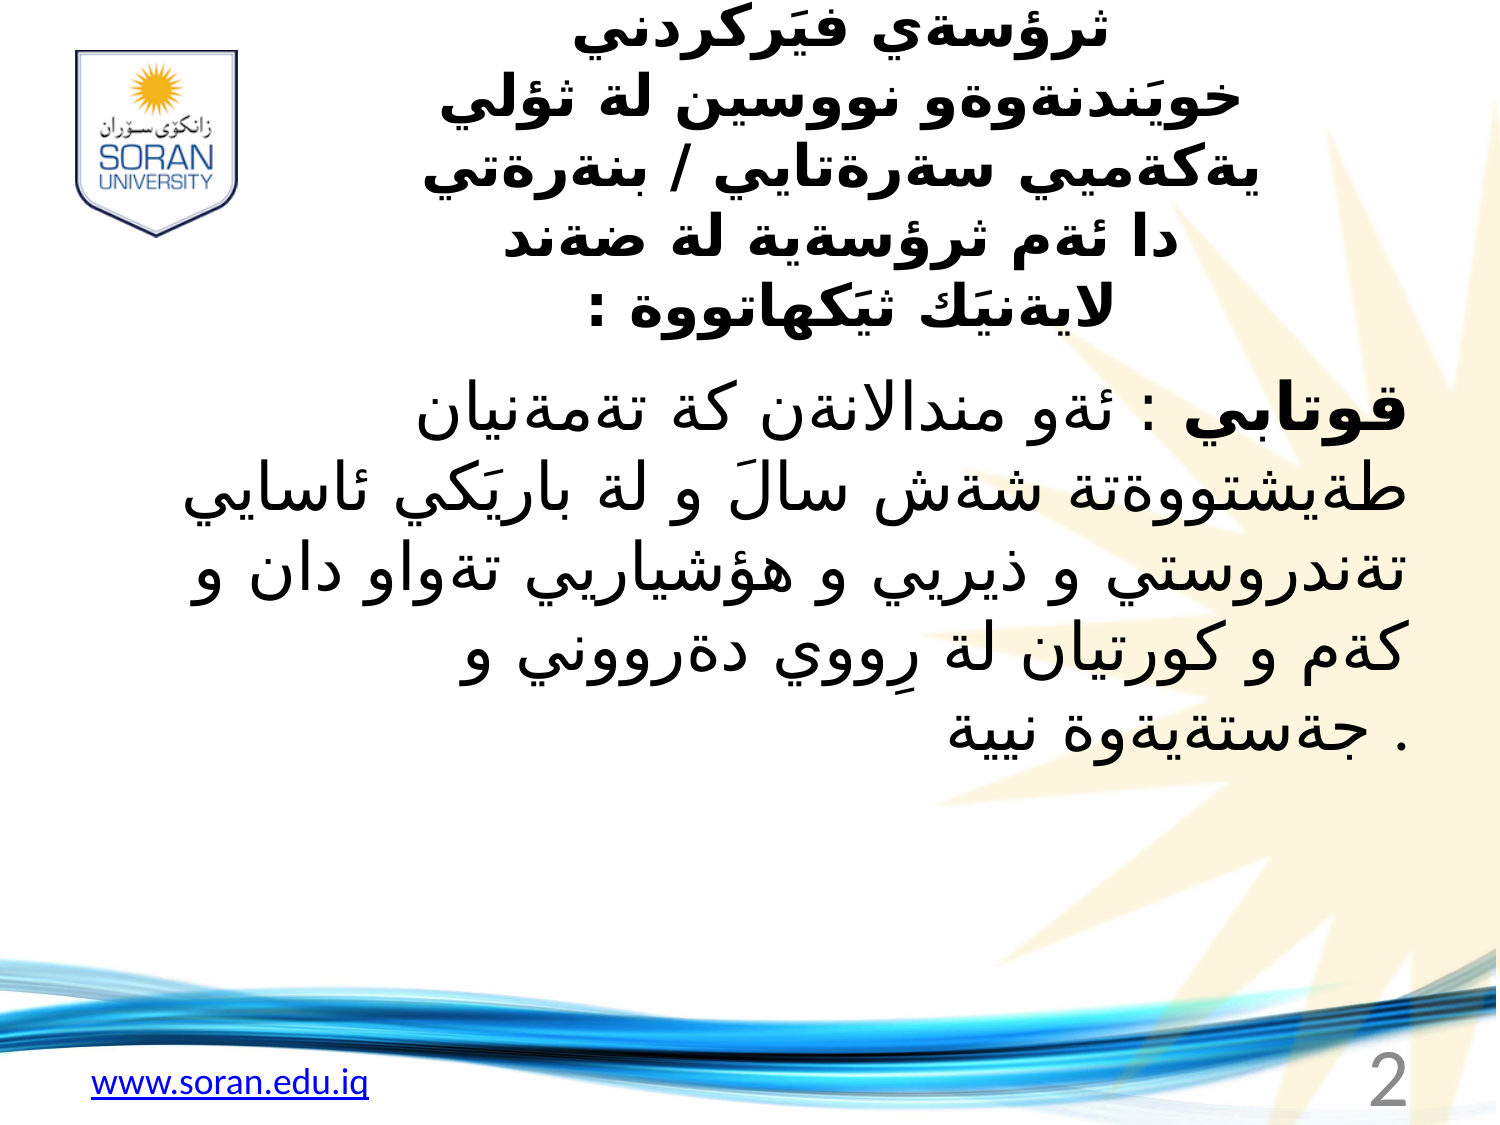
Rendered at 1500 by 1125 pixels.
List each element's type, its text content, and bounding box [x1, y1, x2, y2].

picture [75, 50, 238, 238]
list قوتابي : ئةو مندالانةن كة تةمةنيان طةيشتووةتة شةش سالَ و لة باريَكي ئاسايي تةندروستي و ذيريي و هؤشياريي تةواو دان و كةم و كورتيان لة رِووي دةرووني و جةستةيةوة نيية . [75, 262, 1425, 1005]
slide_number 2 [1074, 1042, 1425, 1103]
picture [0, 99, 1500, 1125]
title ثرؤسةي فيَركردني خويَندنةوةو نووسين لة ثؤلي يةكةميي سةرةتايي / بنةرةتي دا ئةم ثرؤسةية لة ضةند لايةنيَك ثيَكهاتووة : [398, 93, 1425, 233]
